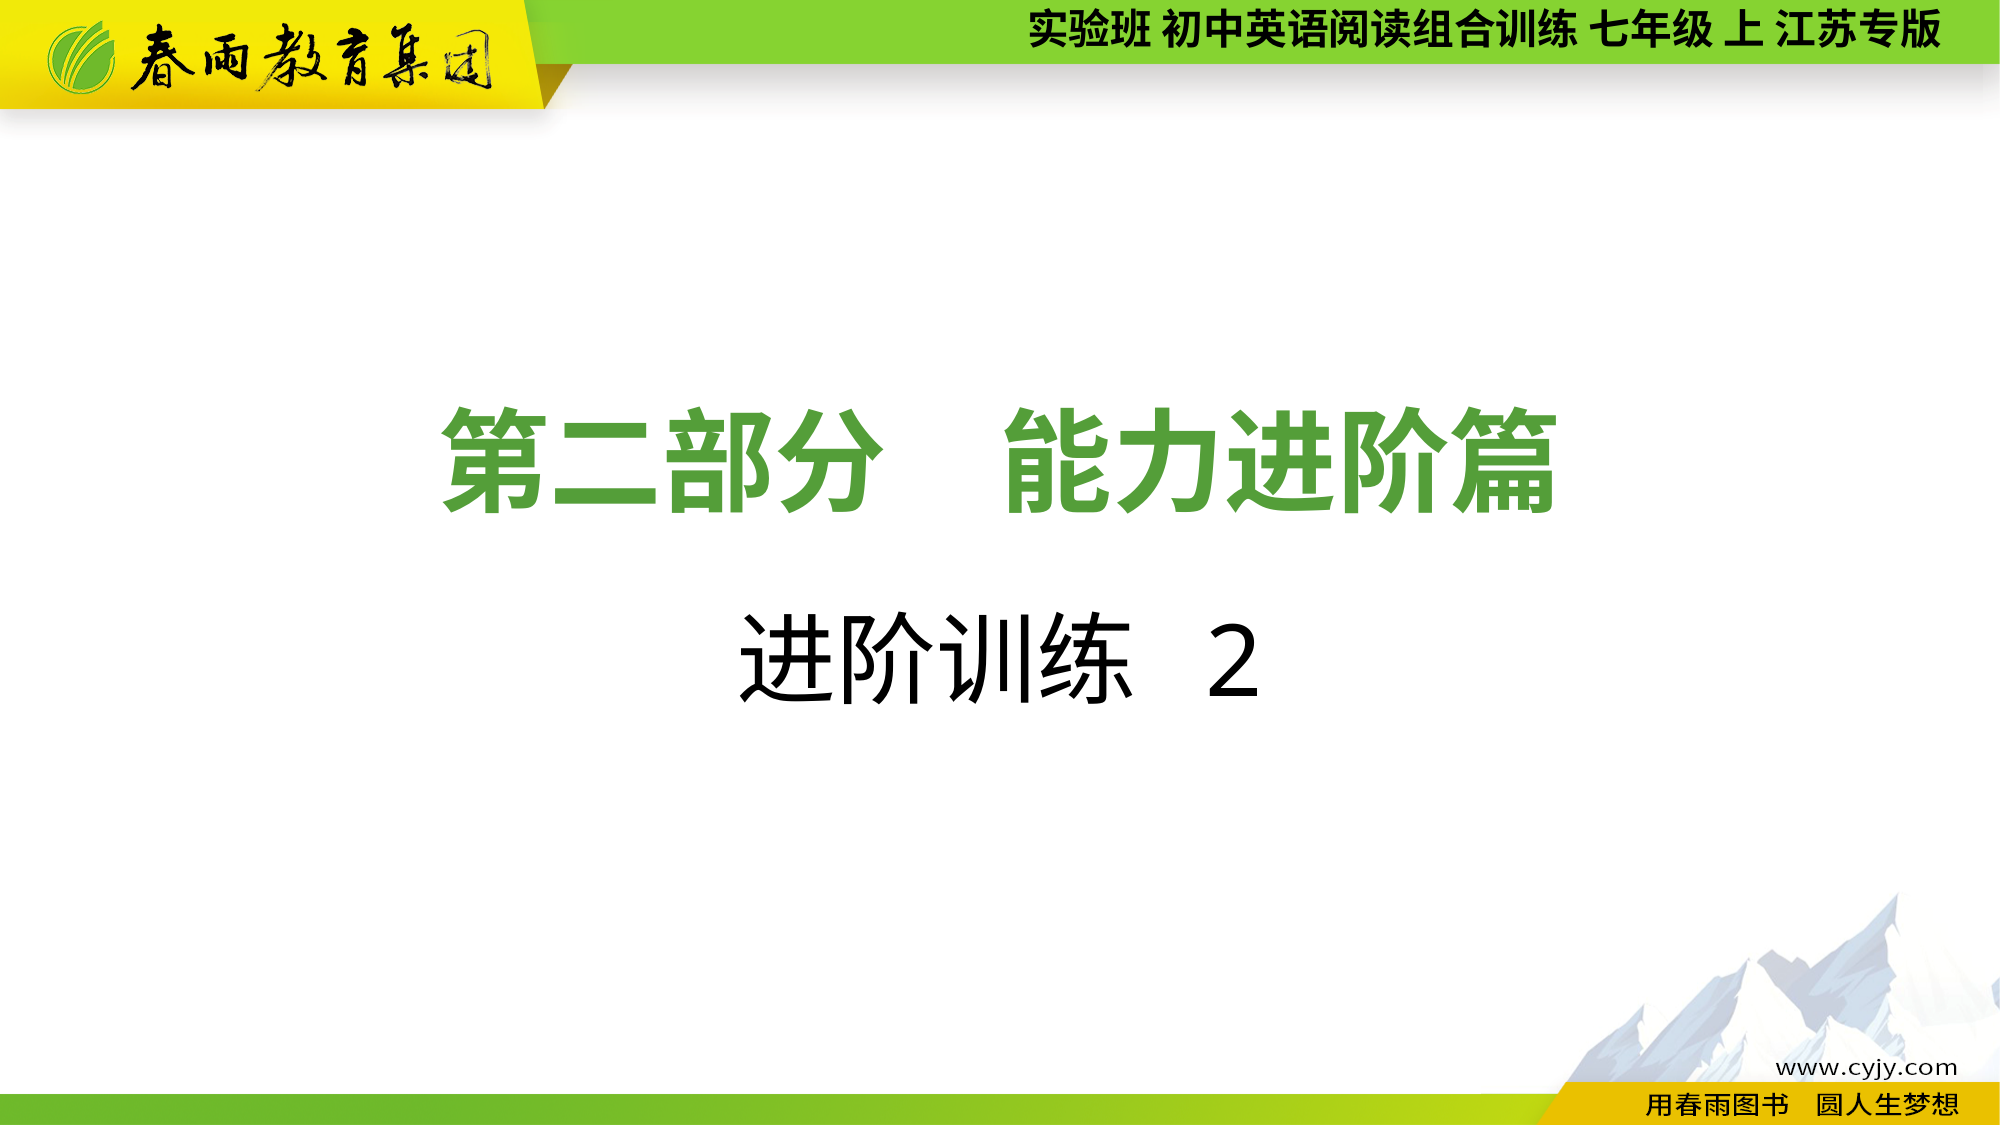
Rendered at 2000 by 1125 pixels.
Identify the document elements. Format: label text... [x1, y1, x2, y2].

text_box 第二部分 能力进阶篇 [54, 316, 1946, 528]
picture [0, 0, 2000, 1125]
text_box 进阶训练 2 [54, 528, 1946, 724]
